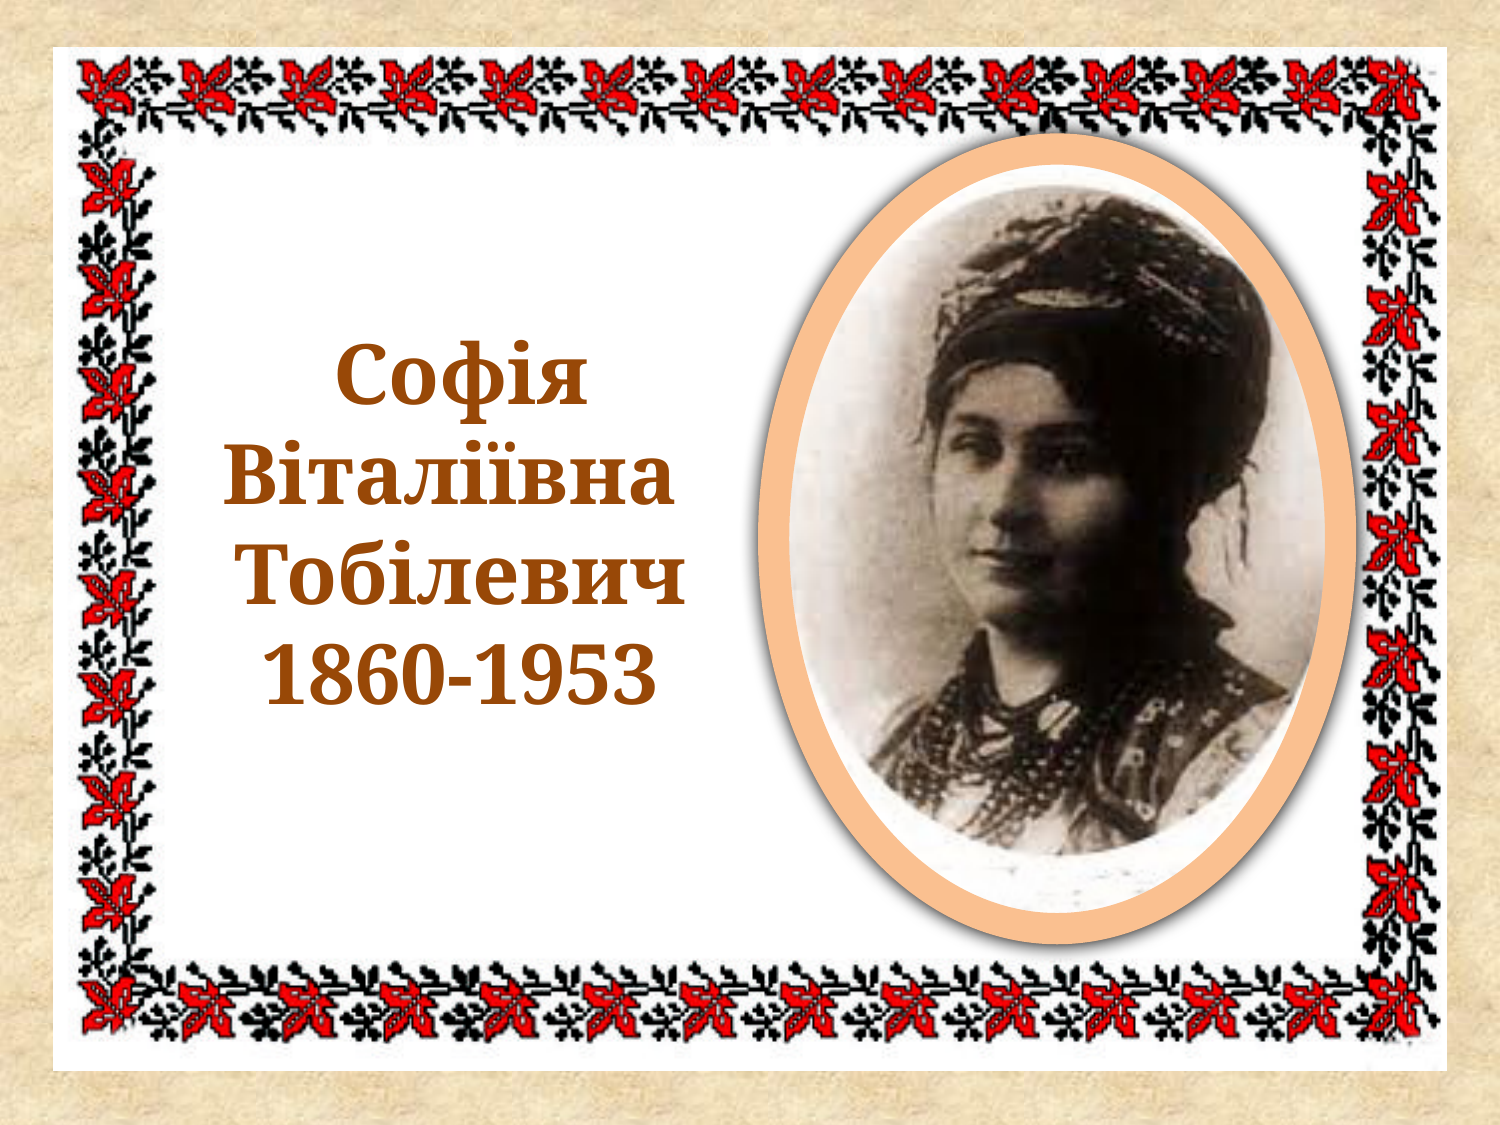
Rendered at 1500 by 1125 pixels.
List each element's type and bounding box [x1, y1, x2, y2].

list [773, 148, 1342, 930]
picture [0, 0, 1500, 1125]
